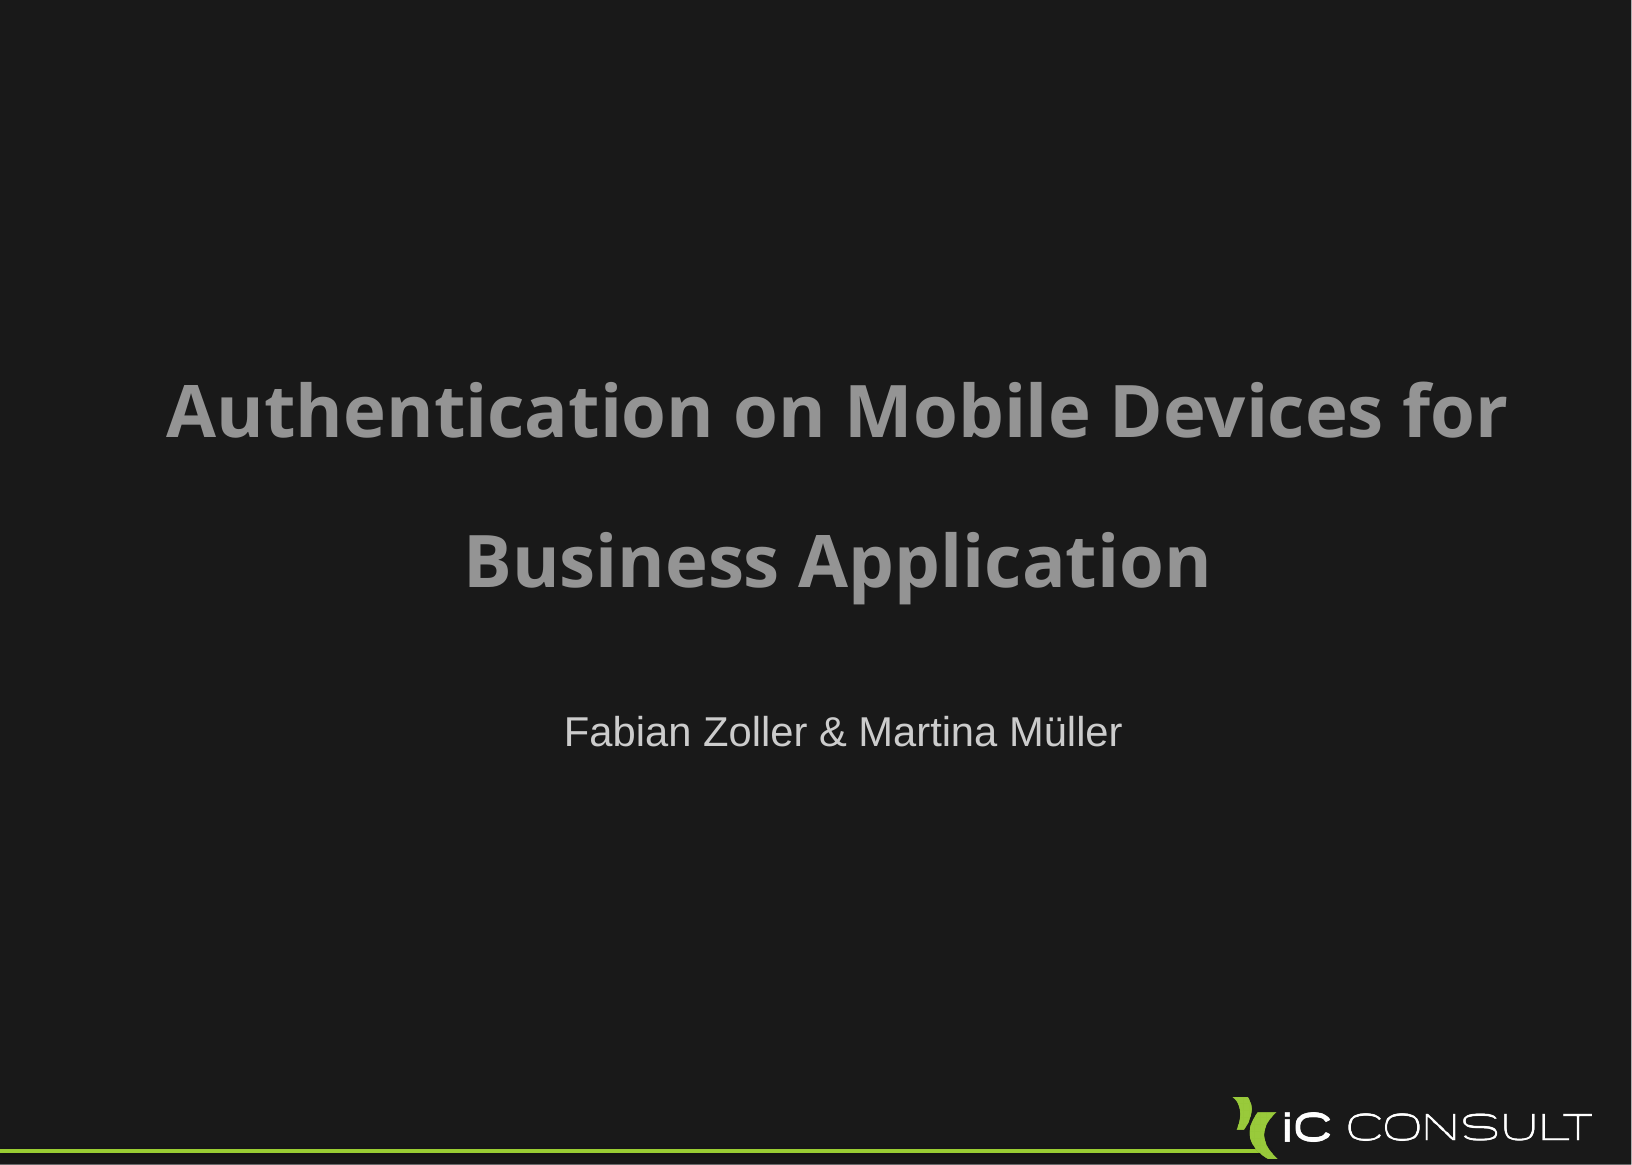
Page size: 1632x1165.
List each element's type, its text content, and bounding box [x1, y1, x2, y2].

subtitle Fabian Zoller & Martina Müller [257, 697, 1430, 825]
title Authentication on Mobile Devices for Business Application [149, 371, 1527, 629]
